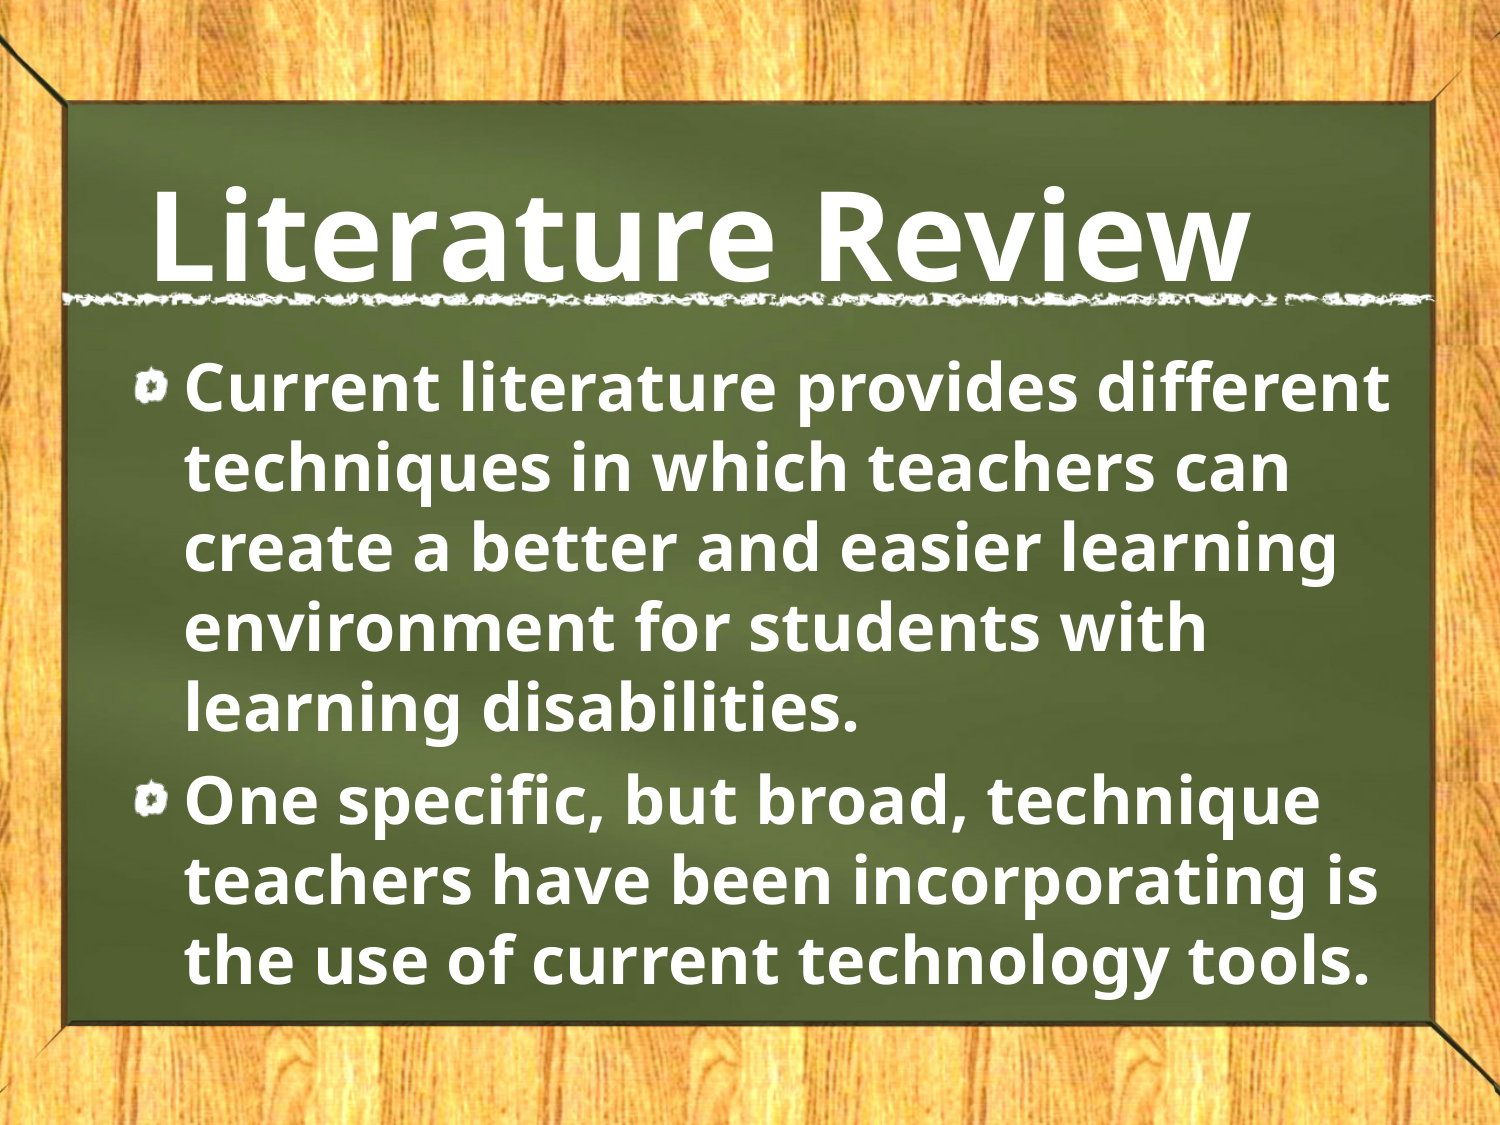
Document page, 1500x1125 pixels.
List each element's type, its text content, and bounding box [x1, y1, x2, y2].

picture [0, 0, 1500, 1125]
title Literature Review [112, 137, 1288, 326]
list Current literature provides different techniques in which teachers can create a better and easier learning environment for students with learning disabilities. One specific, but broad, technique teachers have been incorporating is the use of current technology tools. [112, 337, 1413, 1063]
